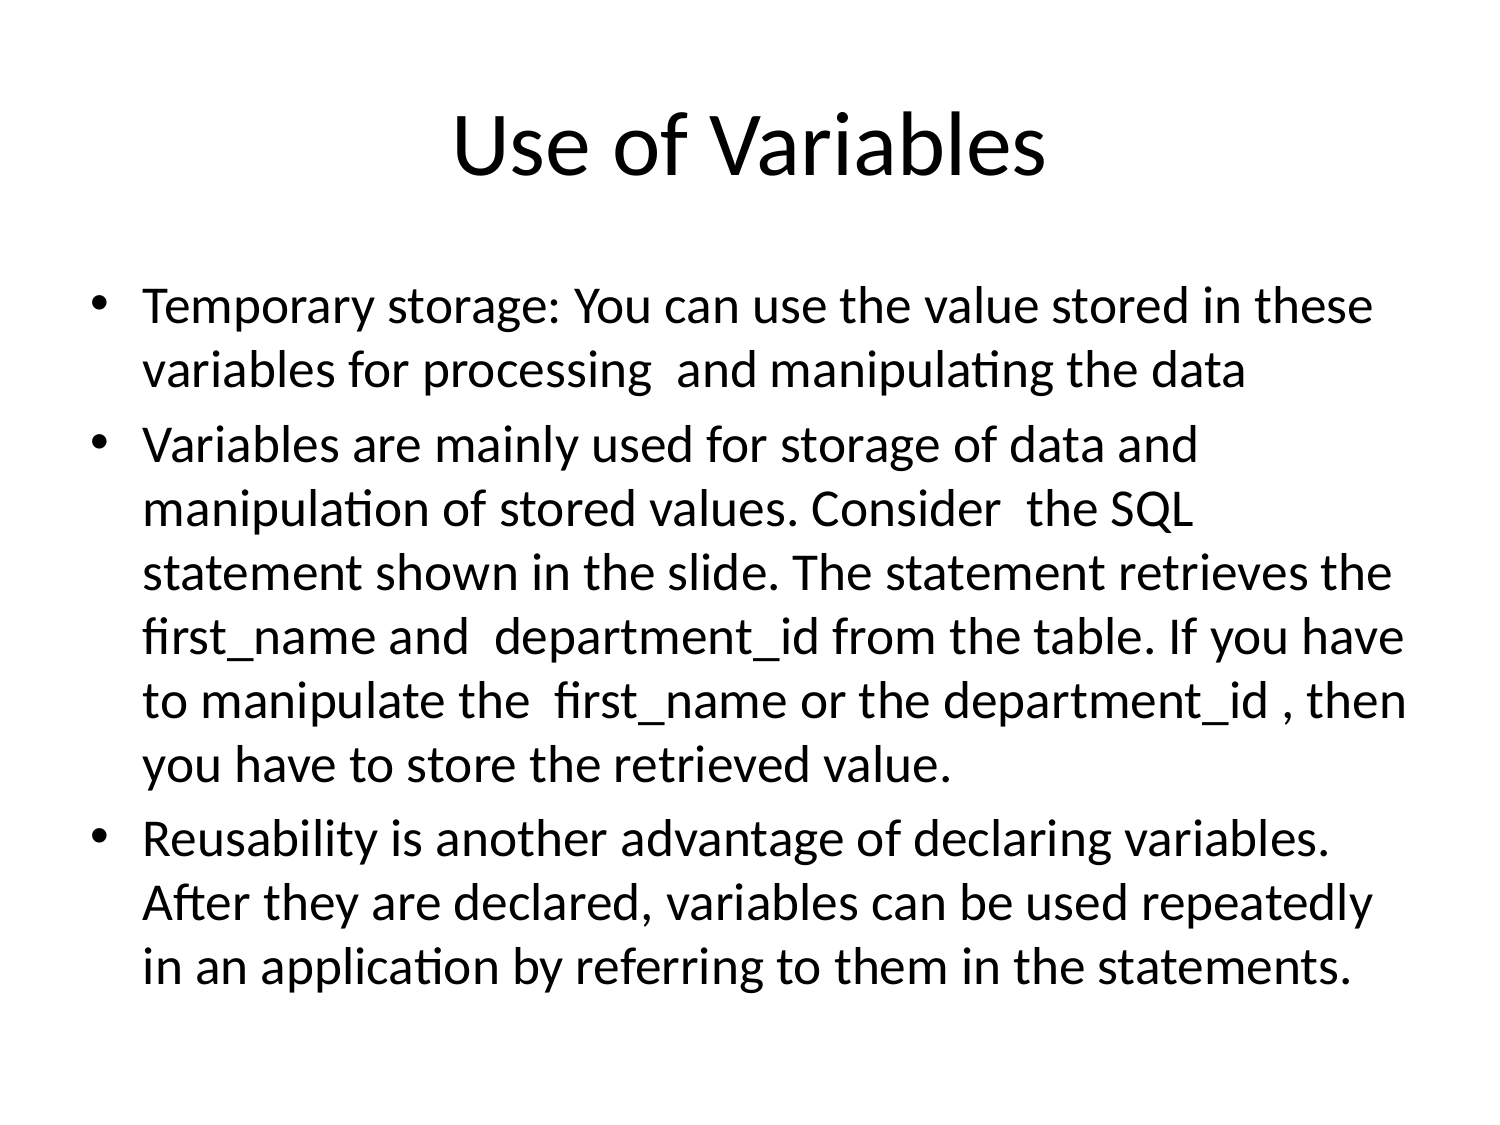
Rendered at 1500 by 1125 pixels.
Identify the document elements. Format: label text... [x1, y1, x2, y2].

list Temporary storage: You can use the value stored in these variables for processing and manipulating the data Variables are mainly used for storage of data and manipulation of stored values. Consider the SQL statement shown in the slide. The statement retrieves the first_name and department_id from the table. If you have to manipulate the first_name or the department_id , then you have to store the retrieved value. Reusability is another advantage of declaring variables. After they are declared, variables can be used repeatedly in an application by referring to them in the statements. [75, 262, 1425, 1063]
title Use of Variables [75, 45, 1425, 233]
